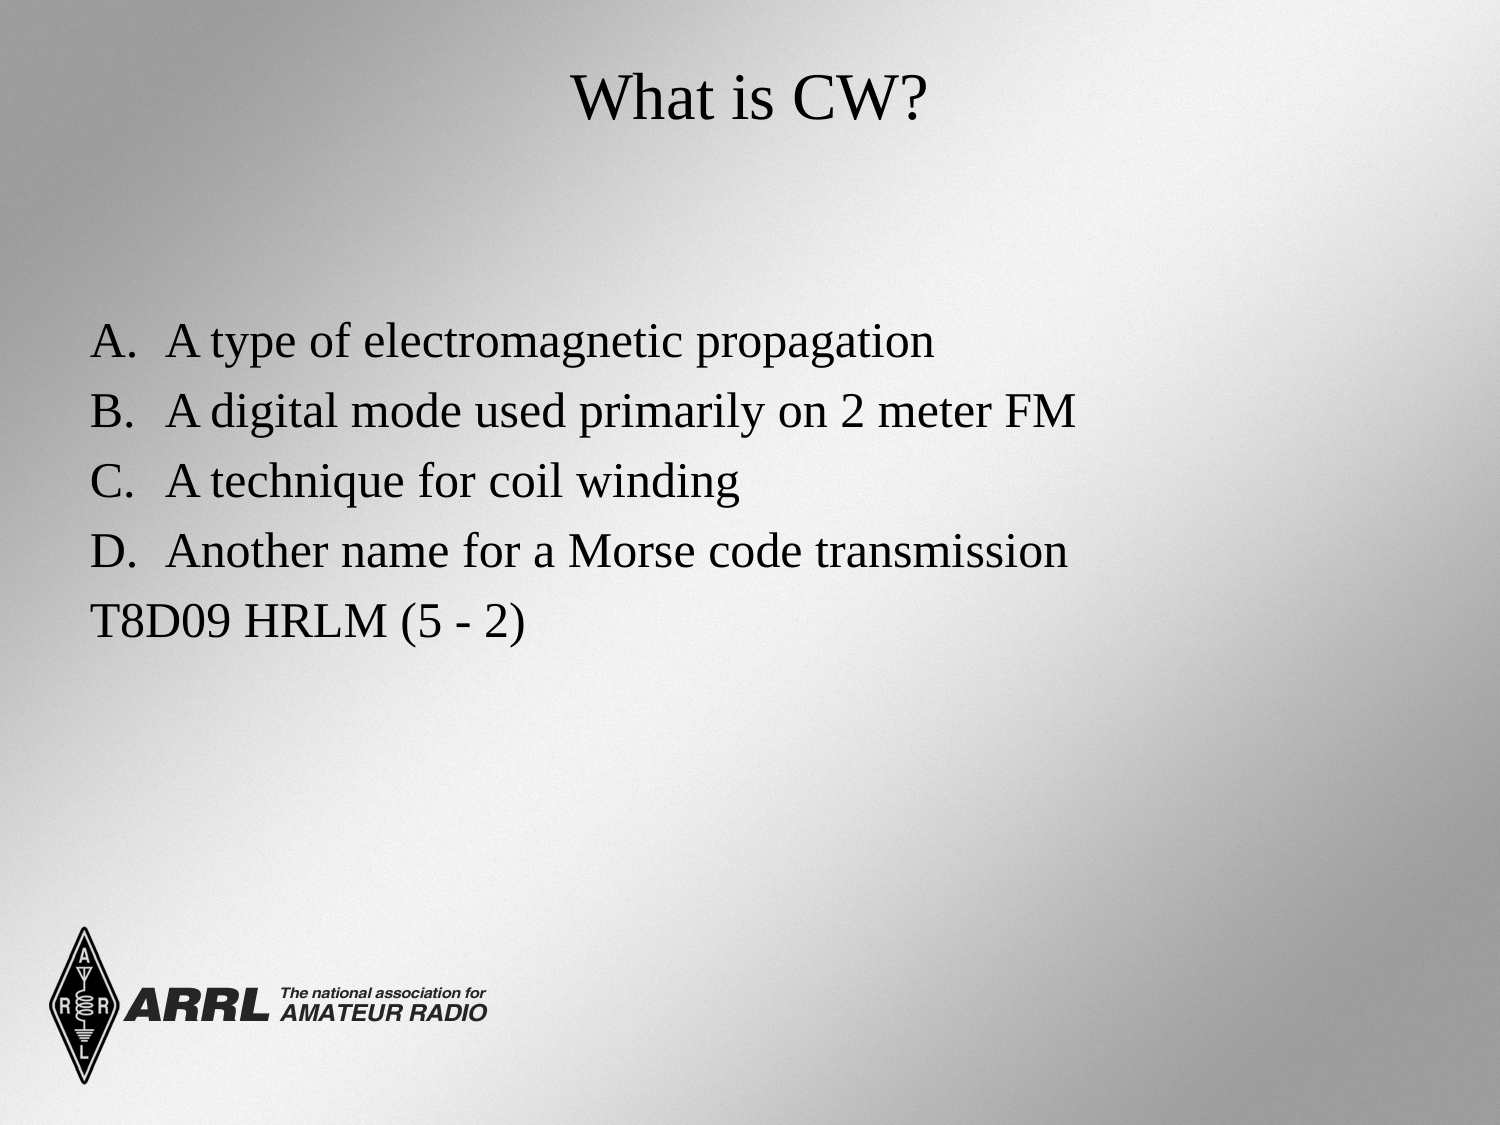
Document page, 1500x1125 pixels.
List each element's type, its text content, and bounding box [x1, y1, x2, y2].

picture [0, 0, 1500, 1125]
title What is CW? [75, 45, 1425, 233]
list A type of electromagnetic propagation A digital mode used primarily on 2 meter FM A technique for coil winding Another name for a Morse code transmission T8D09 HRLM (5 - 2) [75, 299, 1425, 1005]
